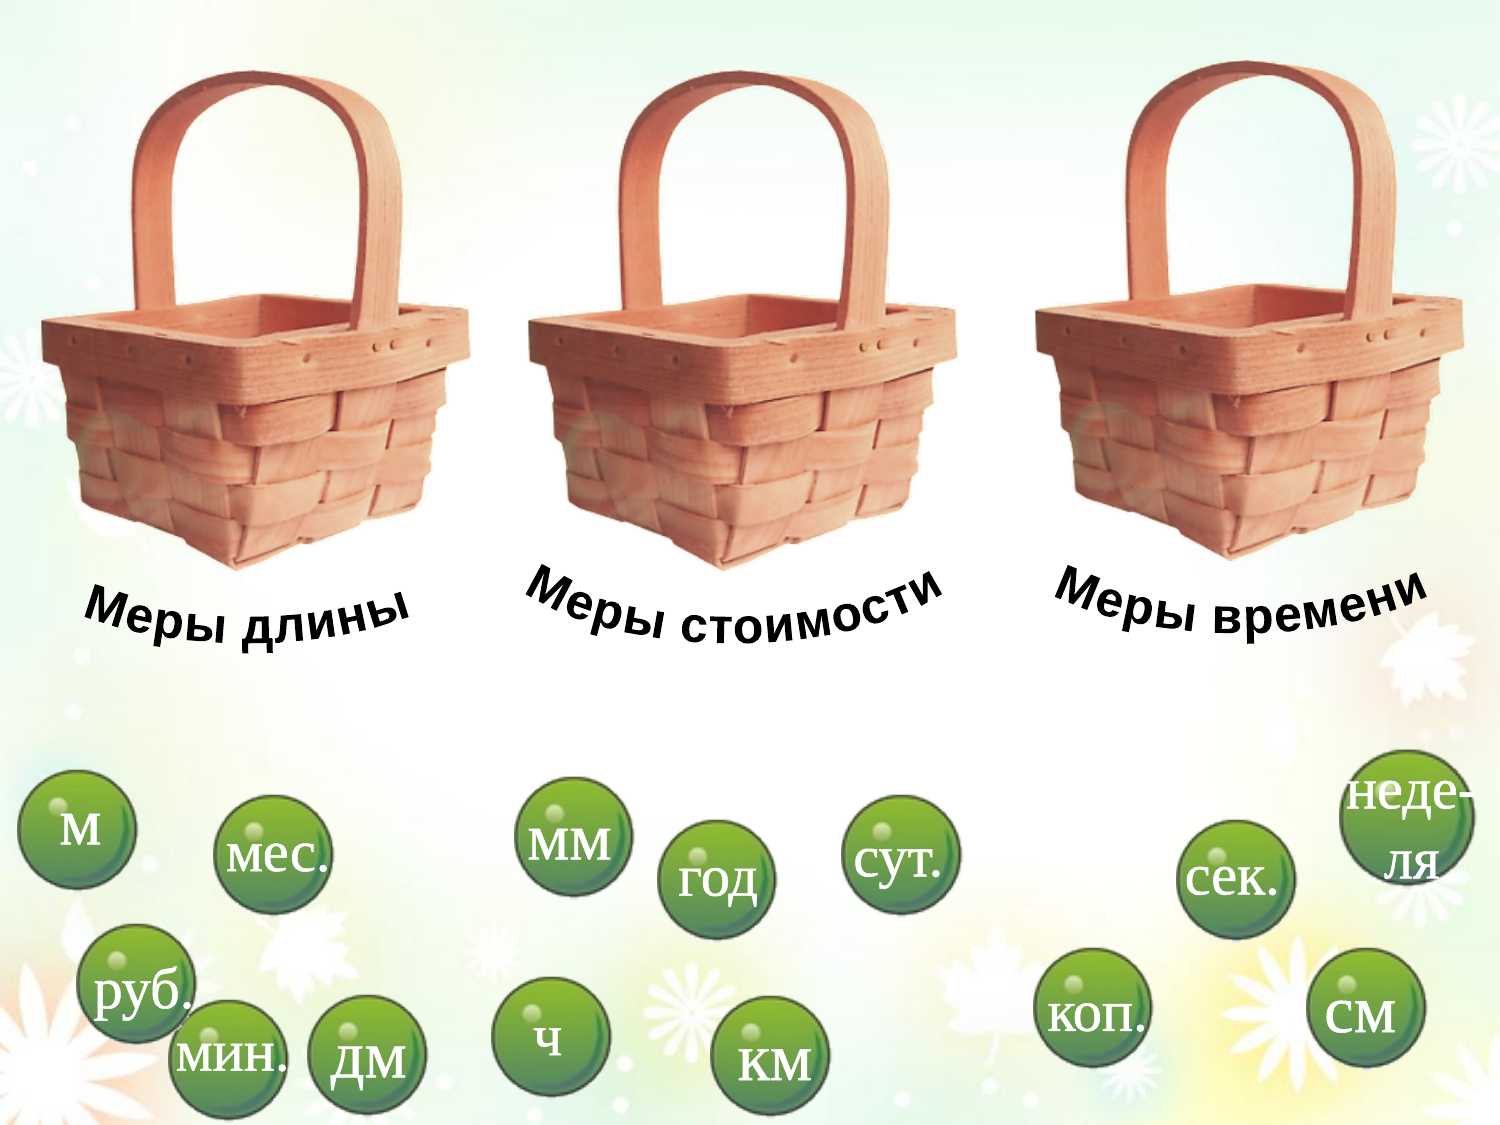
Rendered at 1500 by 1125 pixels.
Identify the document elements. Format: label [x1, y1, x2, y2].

text_box [1305, 941, 1436, 1071]
text_box [837, 788, 972, 919]
text_box [1031, 941, 1164, 1071]
text_box [1168, 813, 1306, 943]
text_box [1329, 741, 1494, 900]
text_box [710, 989, 840, 1119]
text_box [159, 993, 306, 1123]
text_box [76, 917, 211, 1048]
text_box [511, 769, 644, 900]
text_box [306, 988, 437, 1119]
text_box [491, 969, 621, 1100]
text_box [656, 813, 787, 943]
text_box [17, 762, 147, 893]
picture [0, 0, 1500, 1125]
text_box [209, 788, 347, 919]
